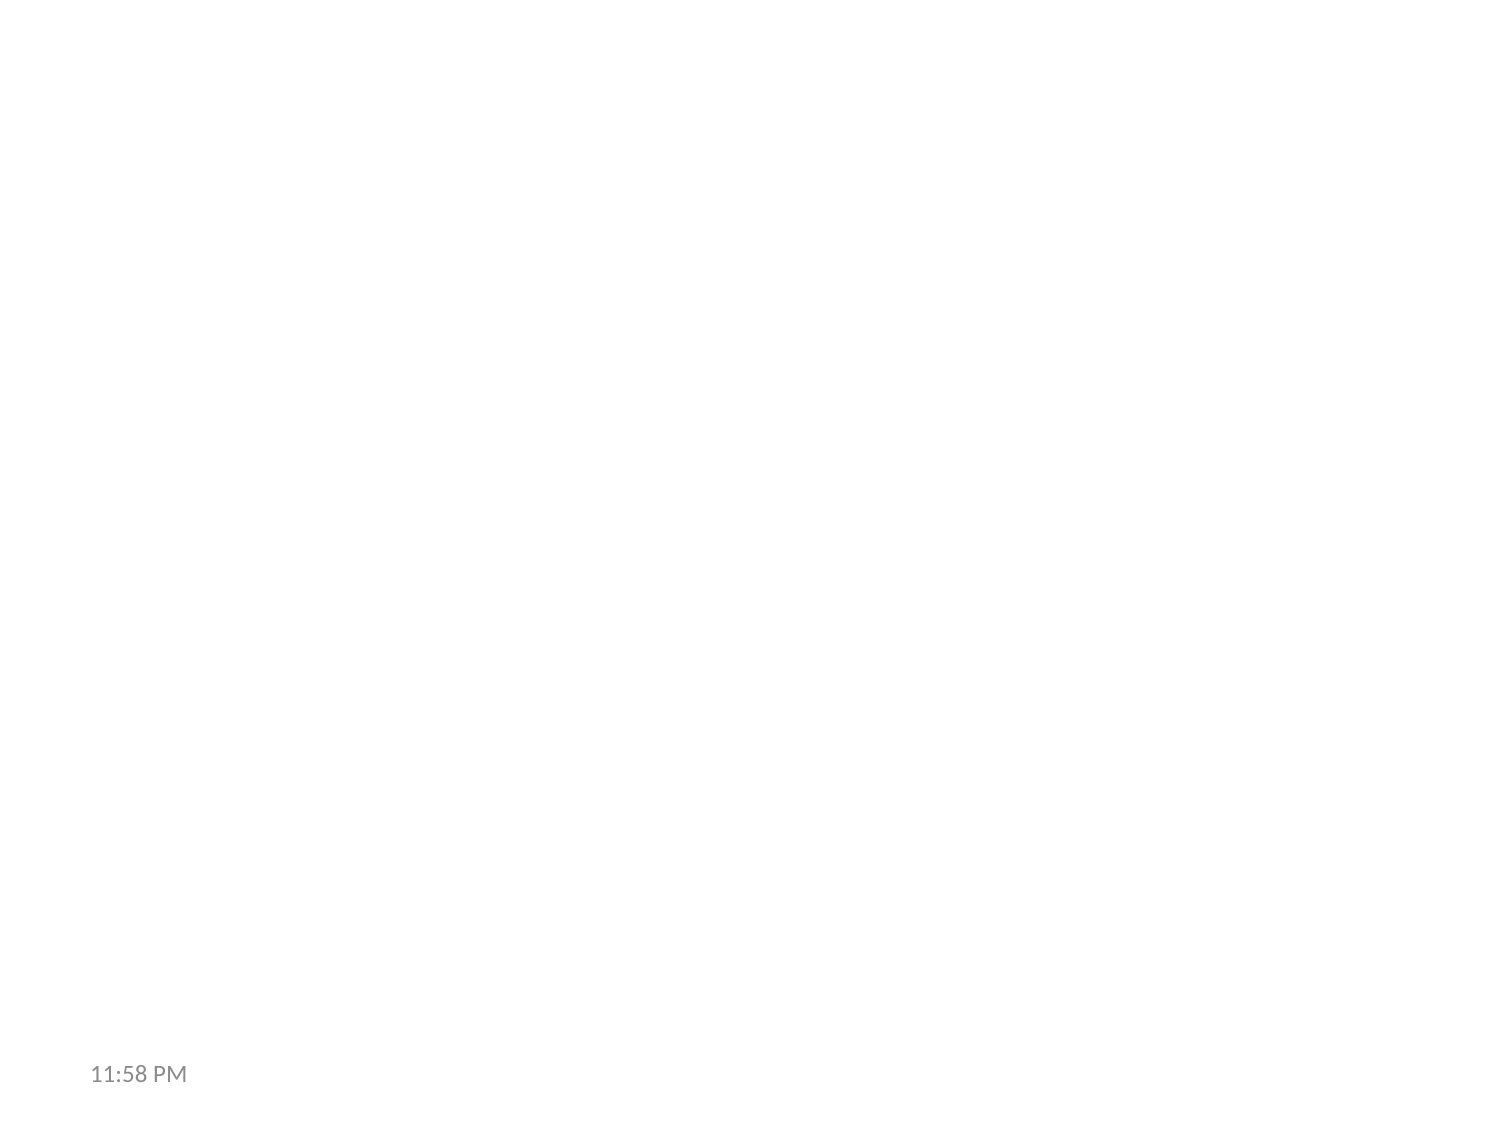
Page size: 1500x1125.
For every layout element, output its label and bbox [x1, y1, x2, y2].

slide_number [75, 1042, 425, 1103]
